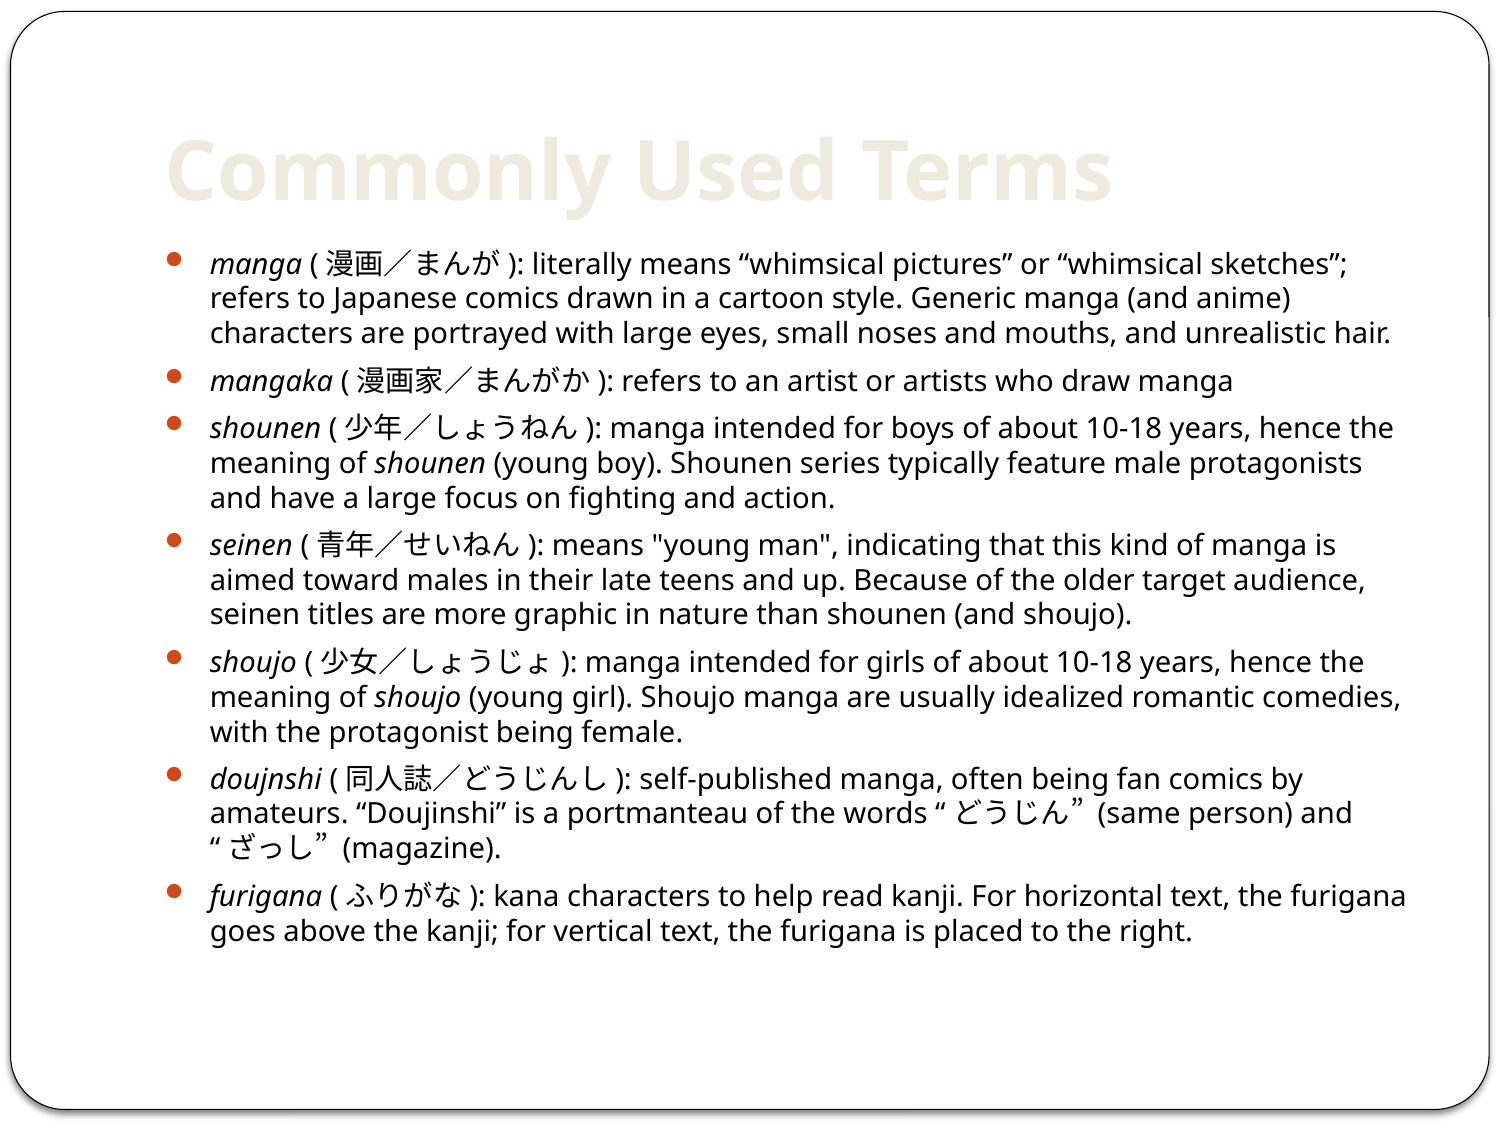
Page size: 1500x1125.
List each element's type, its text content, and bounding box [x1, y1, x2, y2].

title Commonly Used Terms [150, 45, 1425, 233]
list manga (漫画／まんが): literally means “whimsical pictures” or “whimsical sketches”; refers to Japanese comics drawn in a cartoon style. Generic manga (and anime) characters are portrayed with large eyes, small noses and mouths, and unrealistic hair. mangaka (漫画家／まんがか): refers to an artist or artists who draw manga shounen (少年／しょうねん): manga intended for boys of about 10-18 years, hence the meaning of shounen (young boy). Shounen series typically feature male protagonists and have a large focus on fighting and action. seinen (青年／せいねん): means "young man", indicating that this kind of manga is aimed toward males in their late teens and up. Because of the older target audience, seinen titles are more graphic in nature than shounen (and shoujo). shoujo (少女／しょうじょ): manga intended for girls of about 10-18 years, hence the meaning of shoujo (young girl). Shoujo manga are usually idealized romantic comedies, with the protagonist being female. doujnshi (同人誌／どうじんし): self-published manga, often being fan comics by amateurs. “Doujinshi” is a portmanteau of the words “どうじん” (same person) and “ざっし” (magazine). furigana (ふりがな): kana characters to help read kanji. For horizontal text, the furigana goes above the kanji; for vertical text, the furigana is placed to the right. [150, 237, 1425, 988]
